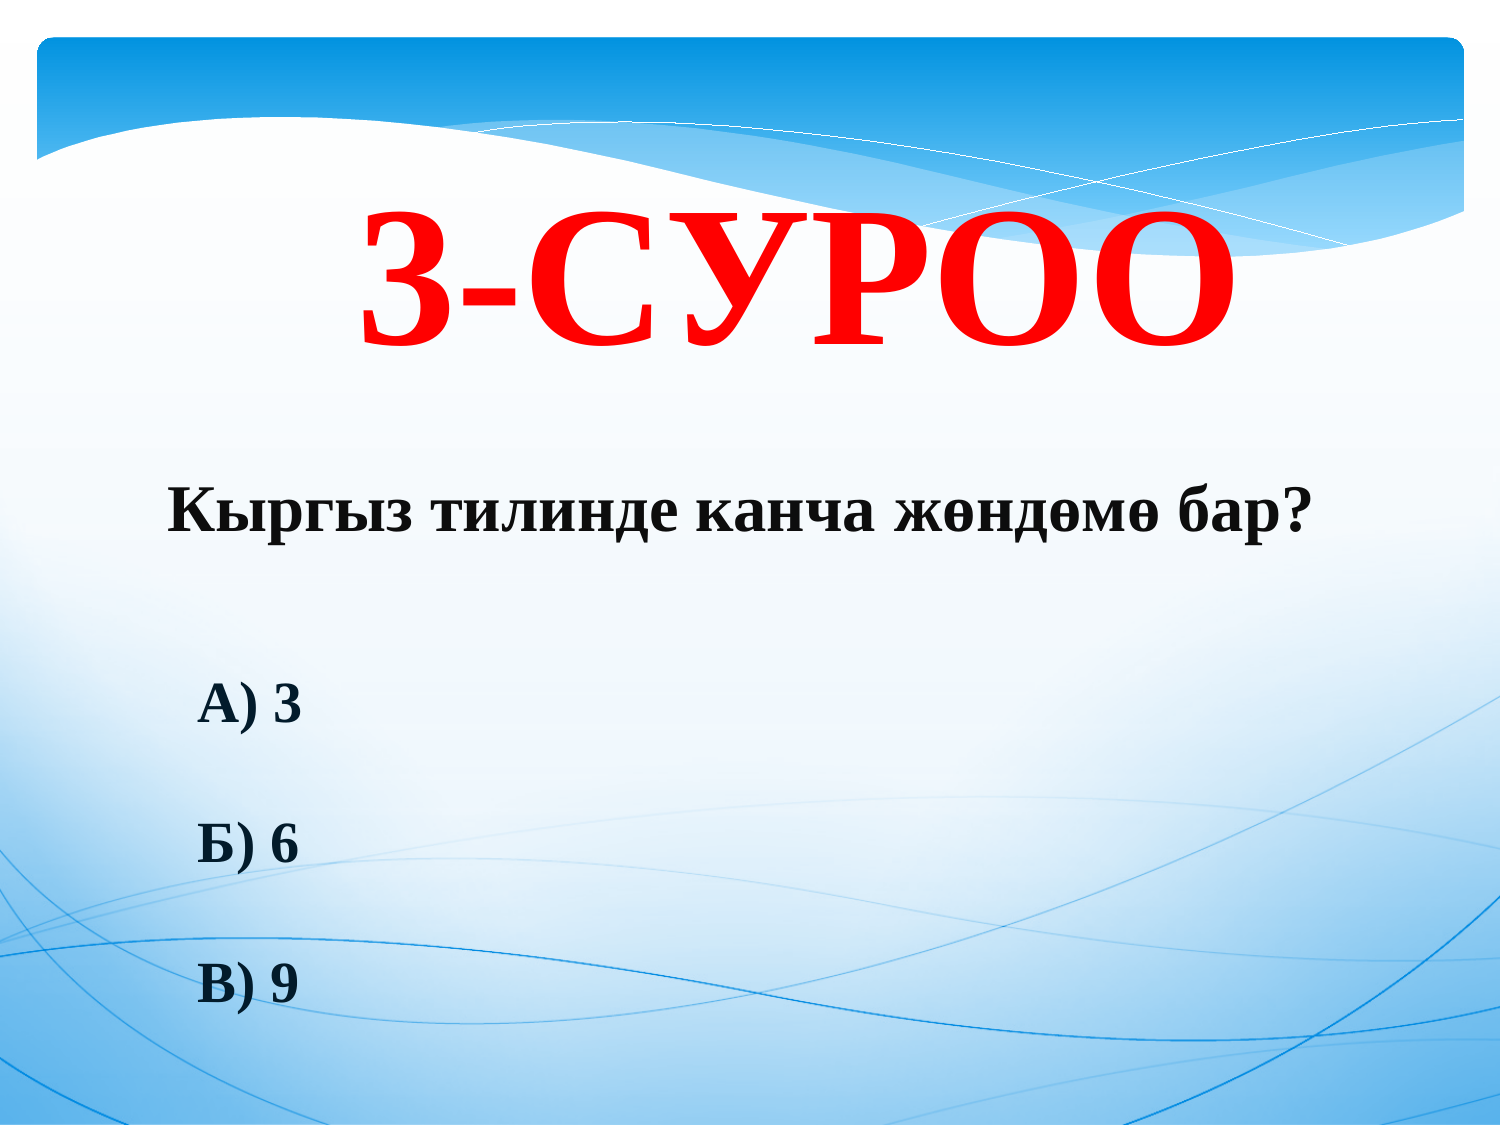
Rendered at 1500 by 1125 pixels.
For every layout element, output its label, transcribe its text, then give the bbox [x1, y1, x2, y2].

text_box А) 3 Б) 6 В) 9 [183, 656, 455, 1022]
text_box Кыргыз тилинде канча жөндөмө бар? [152, 457, 1331, 553]
text_box 3-СУРОО [341, 137, 1258, 392]
